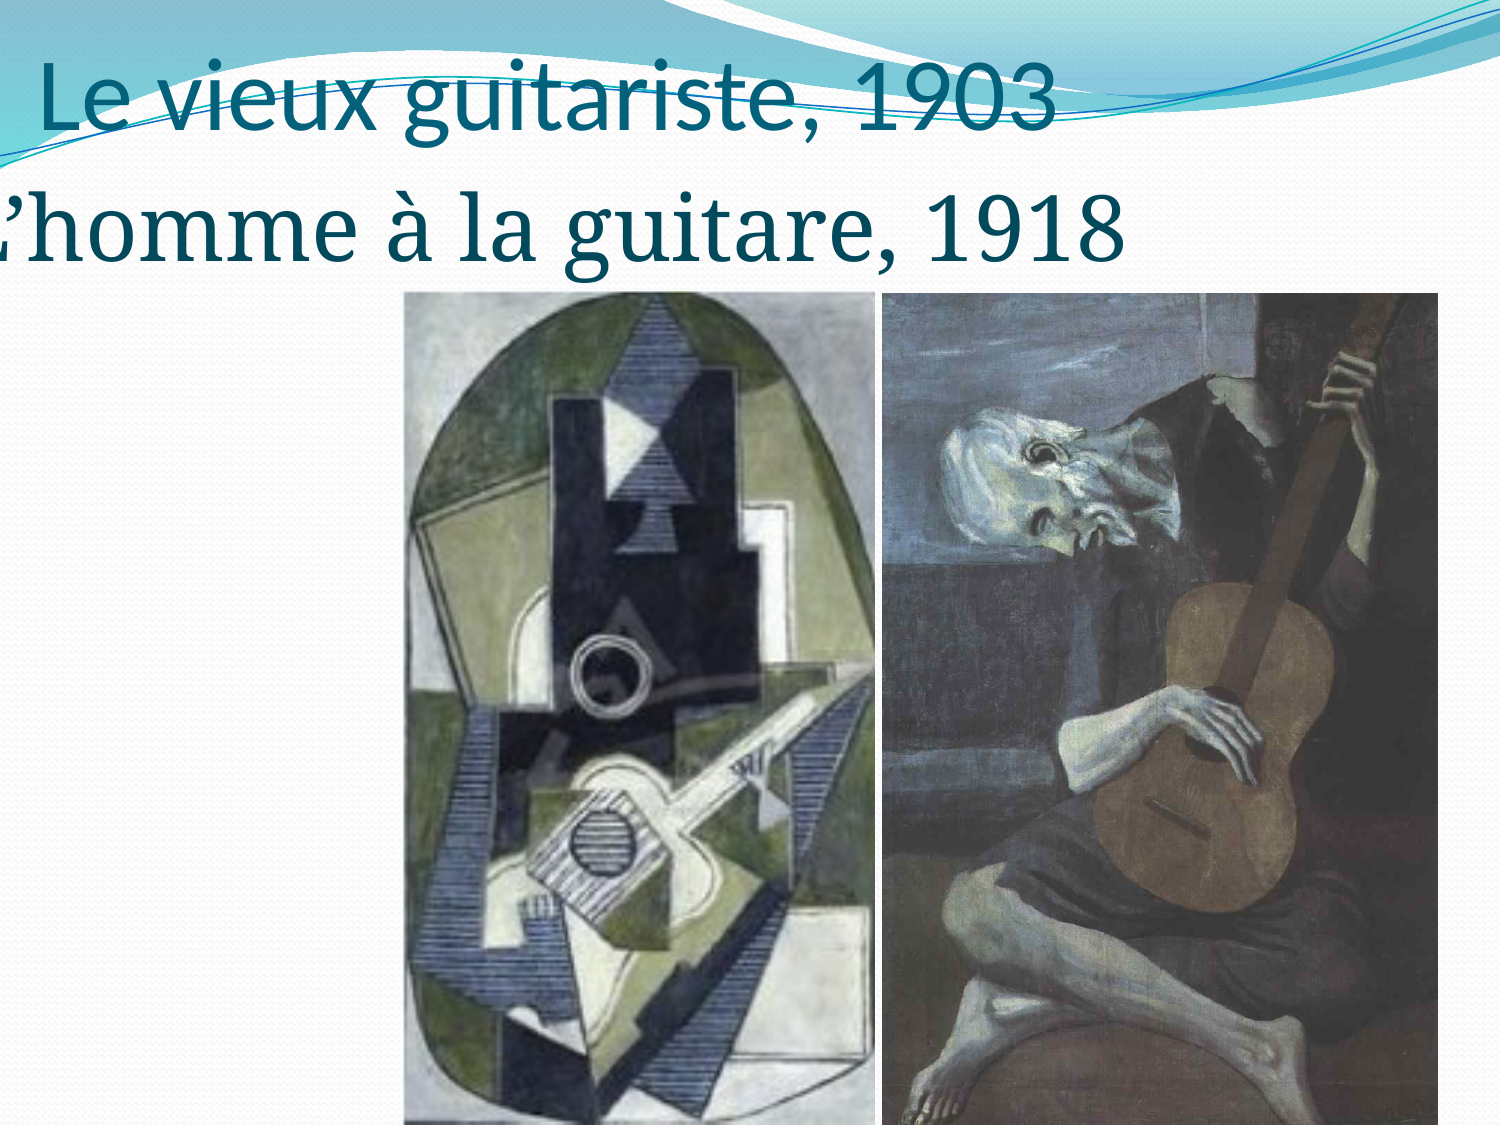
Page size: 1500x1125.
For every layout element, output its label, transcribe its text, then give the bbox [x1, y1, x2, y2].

picture [882, 293, 1438, 1125]
text_box L’homme à la guitare, 1918 [0, 162, 1168, 288]
picture [399, 290, 876, 1125]
title Le vieux guitariste, 1903 [37, 0, 1388, 152]
